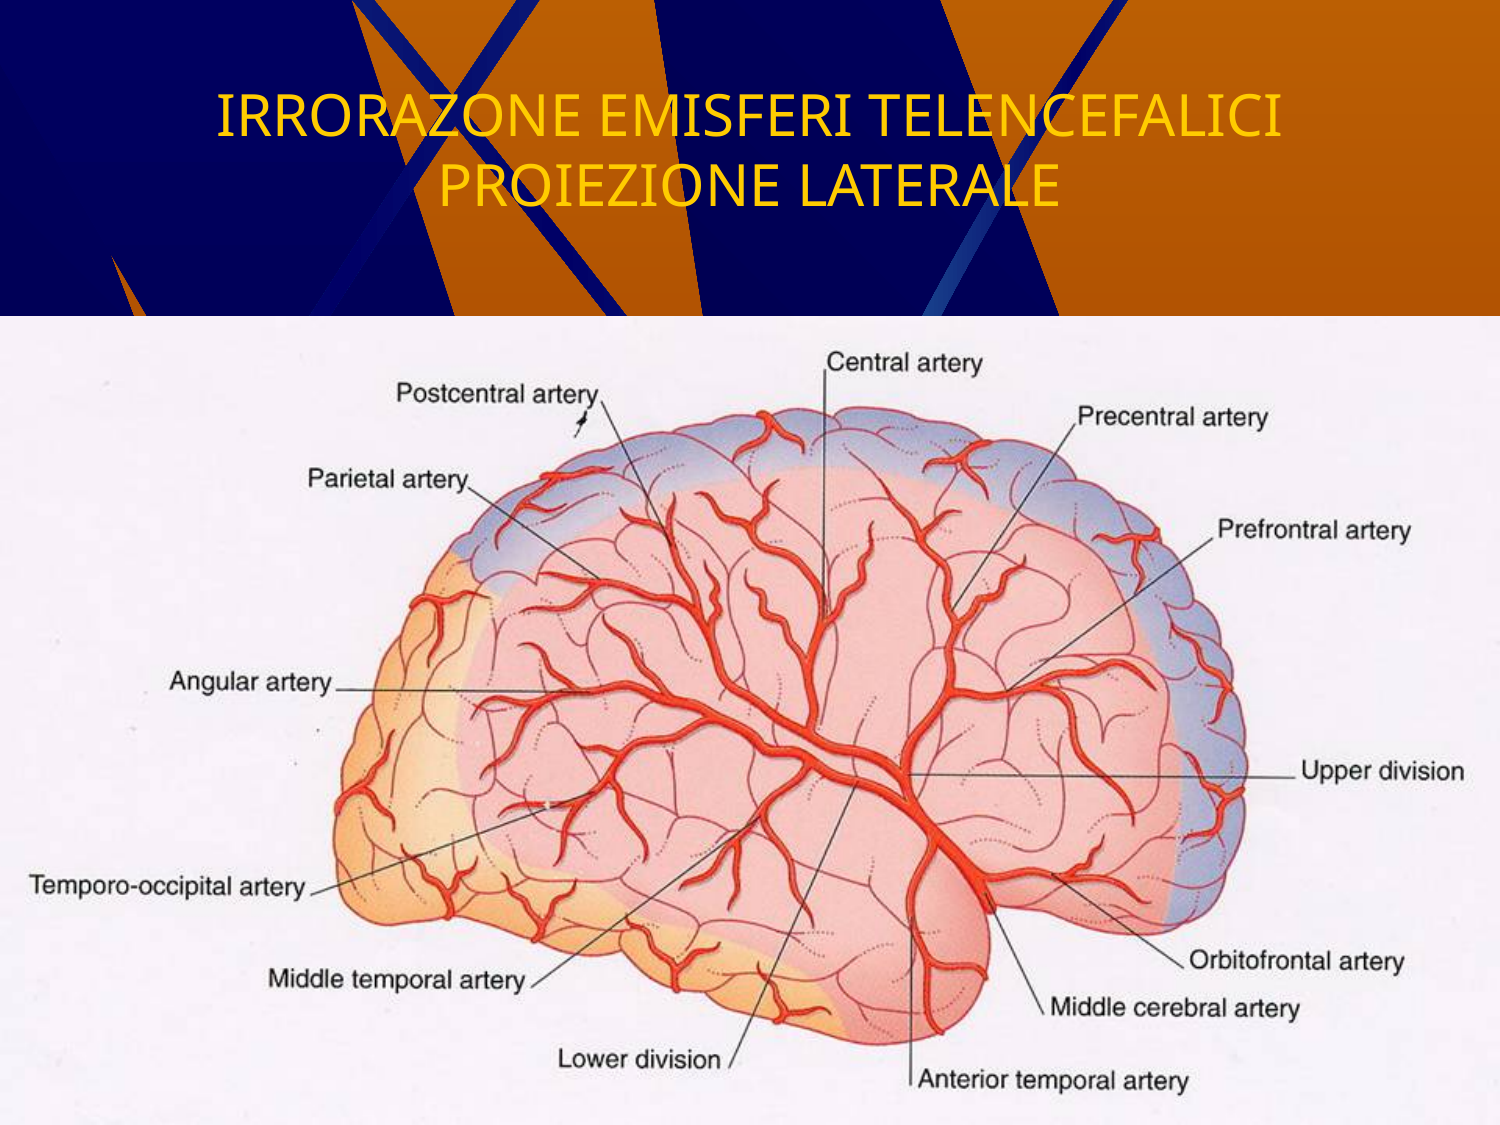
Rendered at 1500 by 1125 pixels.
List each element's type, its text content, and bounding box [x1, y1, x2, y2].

title IRRORAZONE EMISFERI TELENCEFALICI PROIEZIONE LATERALE [0, 54, 1500, 243]
picture [0, 316, 1500, 1125]
